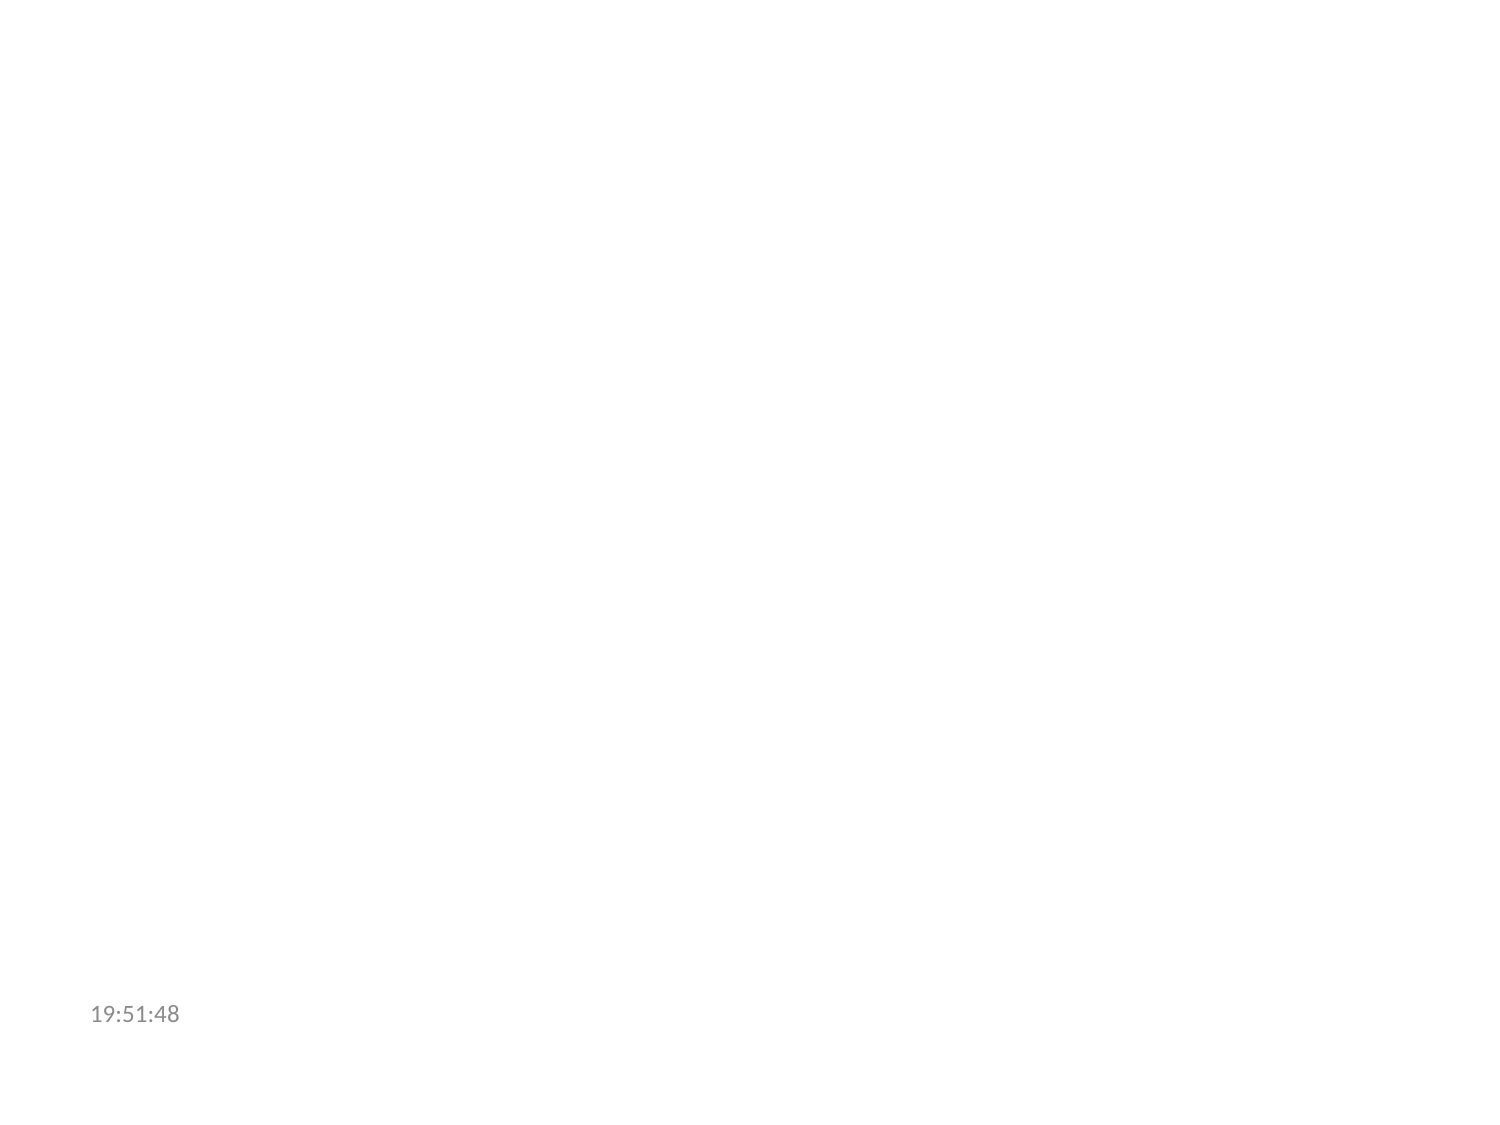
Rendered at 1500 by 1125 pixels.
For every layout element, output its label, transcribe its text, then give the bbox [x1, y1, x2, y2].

text_box 15:35:09 [75, 982, 425, 1043]
